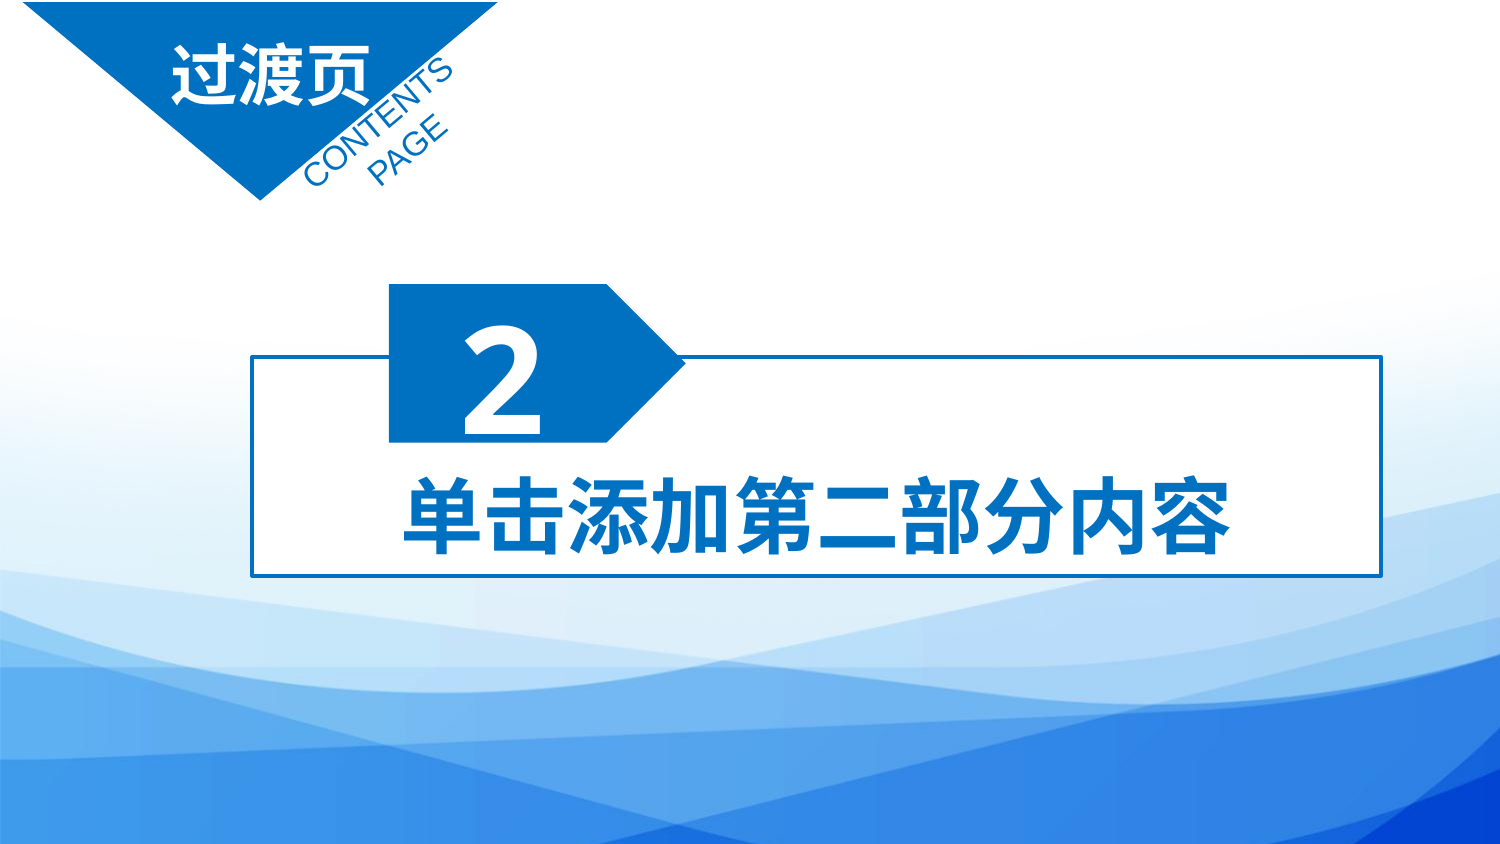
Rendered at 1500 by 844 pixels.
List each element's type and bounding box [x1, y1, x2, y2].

picture [0, 0, 1500, 844]
text_box [388, 276, 686, 475]
